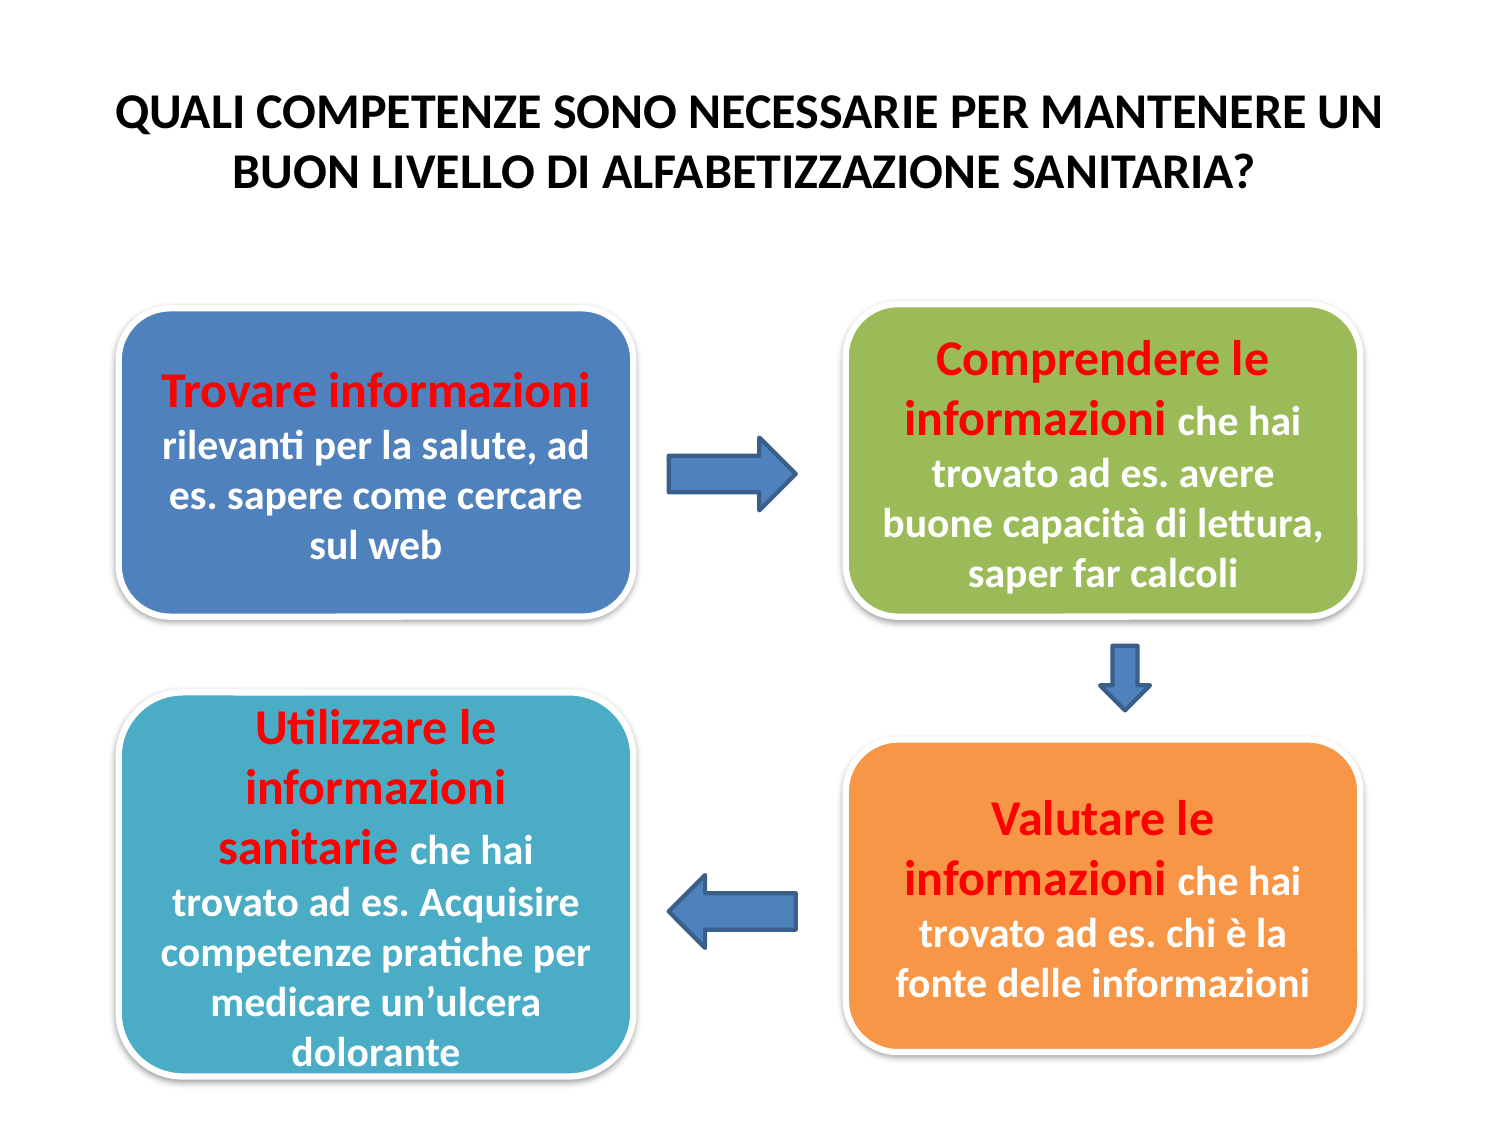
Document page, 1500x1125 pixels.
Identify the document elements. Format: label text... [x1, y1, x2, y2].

text_box Valutare le informazioni che hai trovato ad es. chi è la fonte delle informazioni [842, 736, 1364, 1056]
text_box [666, 435, 798, 513]
text_box Utilizzare le informazioni sanitarie che hai trovato ad es. Acquisire competenze pratiche per medicare un’ulcera dolorante [115, 689, 637, 1080]
text_box [666, 873, 798, 950]
text_box Comprendere le informazioni che hai trovato ad es. avere buone capacità di lettura, saper far calcoli [842, 301, 1364, 620]
title QUALI COMPETENZE SONO NECESSARIE PER MANTENERE UN BUON LIVELLO DI ALFABETIZZAZIONE SANITARIA? [75, 45, 1425, 233]
text_box [1098, 643, 1152, 713]
text_box Trovare informazioni rilevanti per la salute, ad es. sapere come cercare sul web [115, 305, 637, 620]
